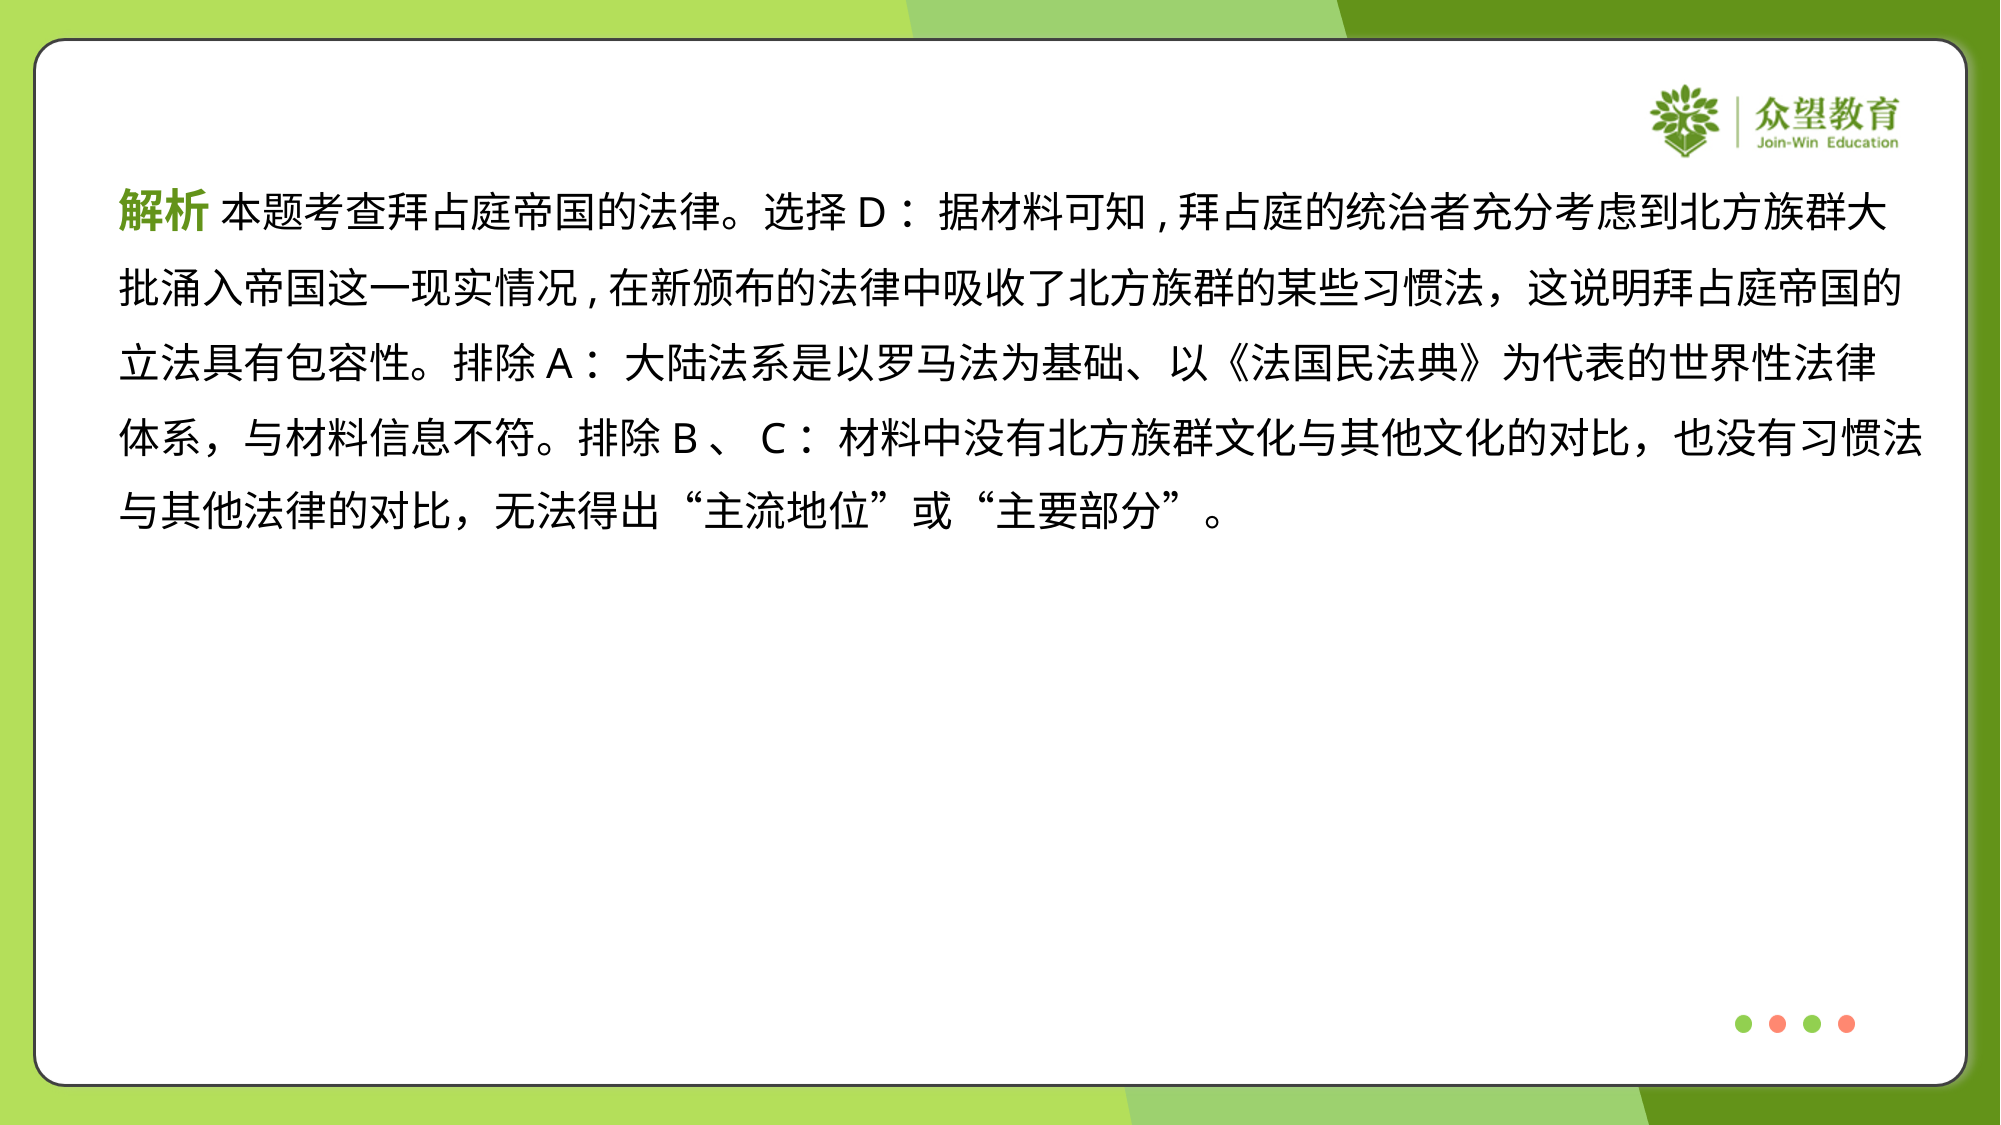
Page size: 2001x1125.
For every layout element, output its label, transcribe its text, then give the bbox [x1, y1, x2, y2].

text_box 解析 本题考查拜占庭帝国的法律。选择D：据材料可知,拜占庭的统治者充分考虑到北方族群大 批涌入帝国这一现实情况,在新颁布的法律中吸收了北方族群的某些习惯法，这说明拜占庭帝国的 立法具有包容性。排除A：大陆法系是以罗马法为基础、以《法国民法典》为代表的世界性法律 体系，与材料信息不符。排除B、C：材料中没有北方族群文化与其他文化的对比，也没有习惯法 与其他法律的对比，无法得出“主流地位”或“主要部分”。 [118, 159, 1883, 527]
picture [0, 0, 2000, 1125]
